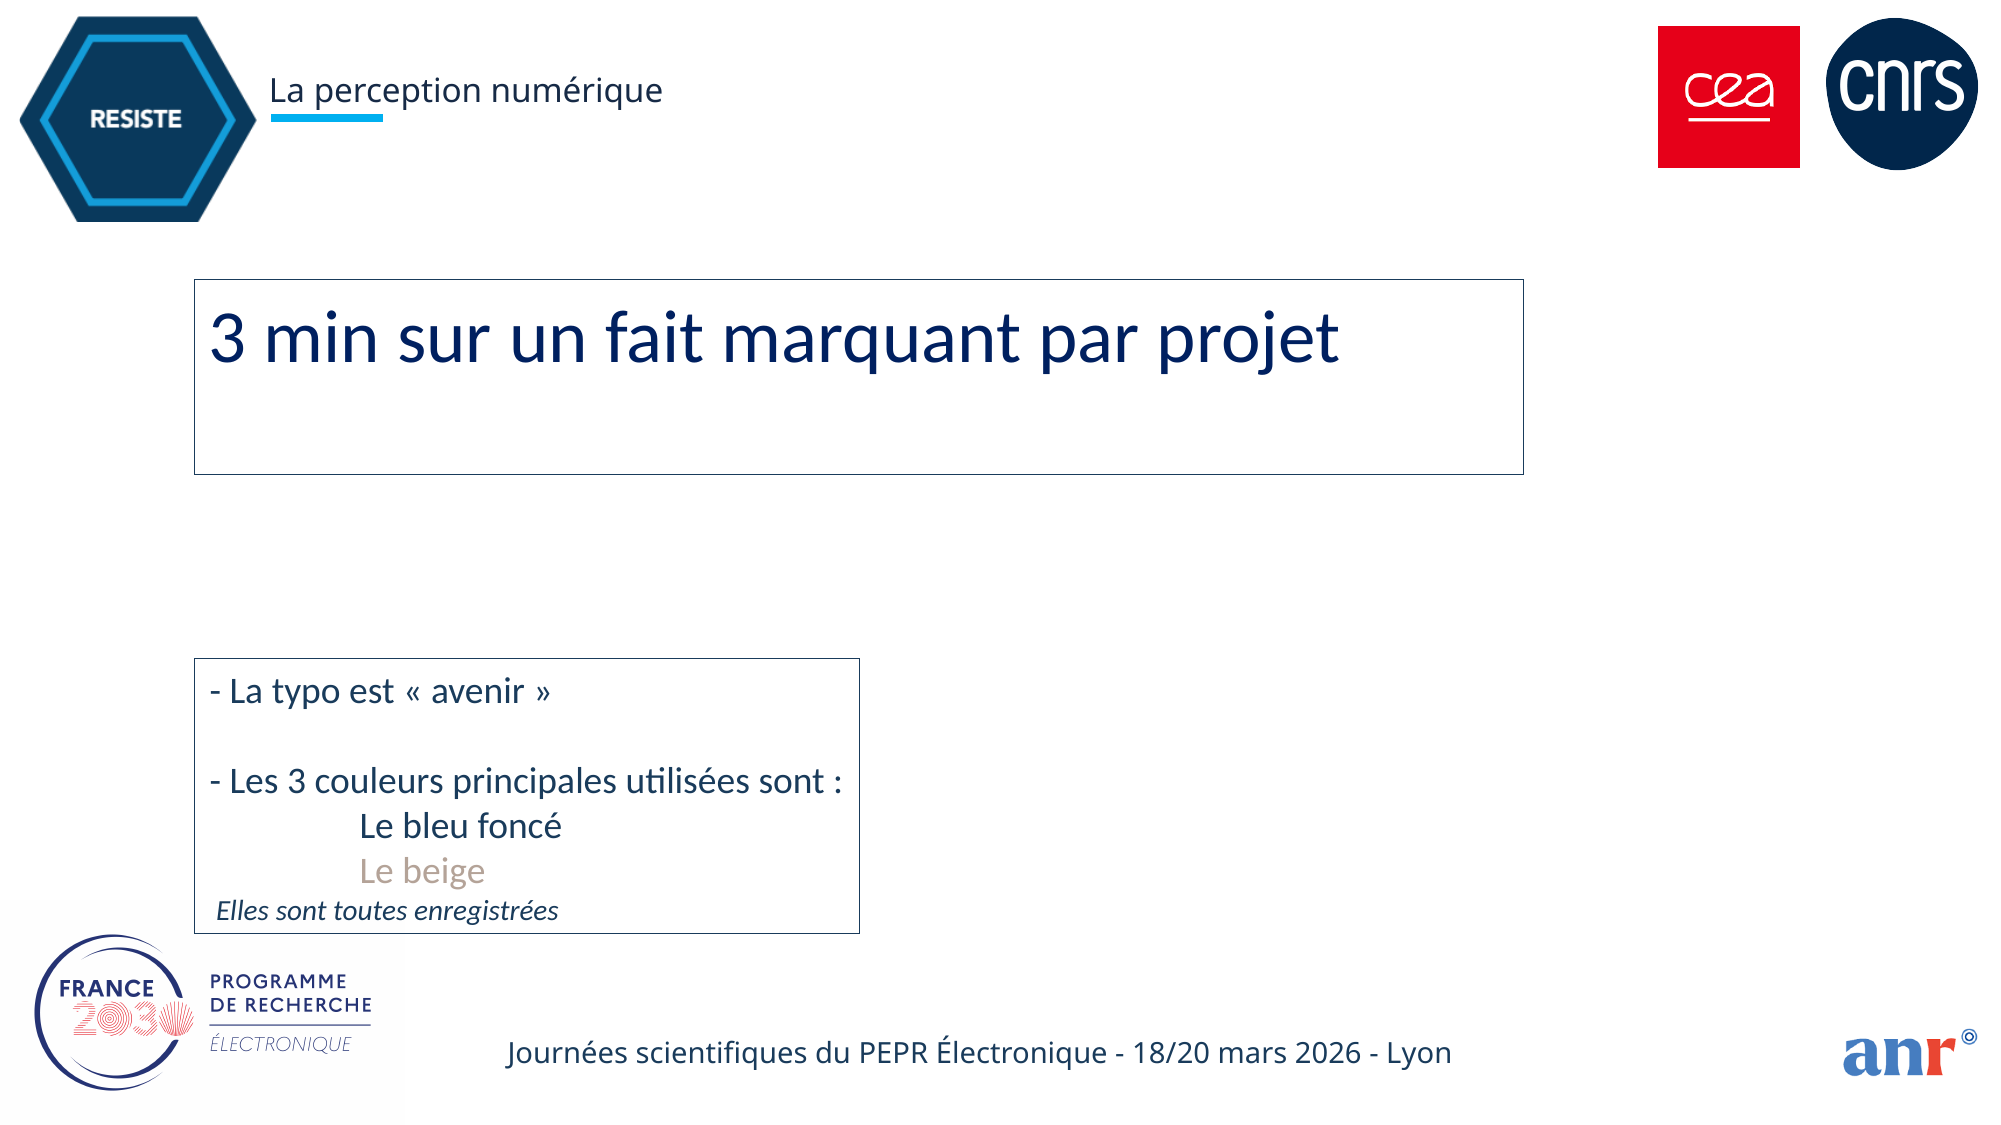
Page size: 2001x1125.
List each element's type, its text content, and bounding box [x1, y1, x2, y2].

text_box - La typo est « avenir » - Les 3 couleurs principales utilisées sont : Le bleu foncé Le beige Elles sont toutes enregistrées [194, 658, 860, 934]
picture [1823, 16, 1981, 172]
picture [0, 900, 405, 1125]
picture [1658, 26, 1800, 168]
picture [1839, 982, 1981, 1124]
text_box 3 min sur un fait marquant par projet [194, 279, 1524, 475]
